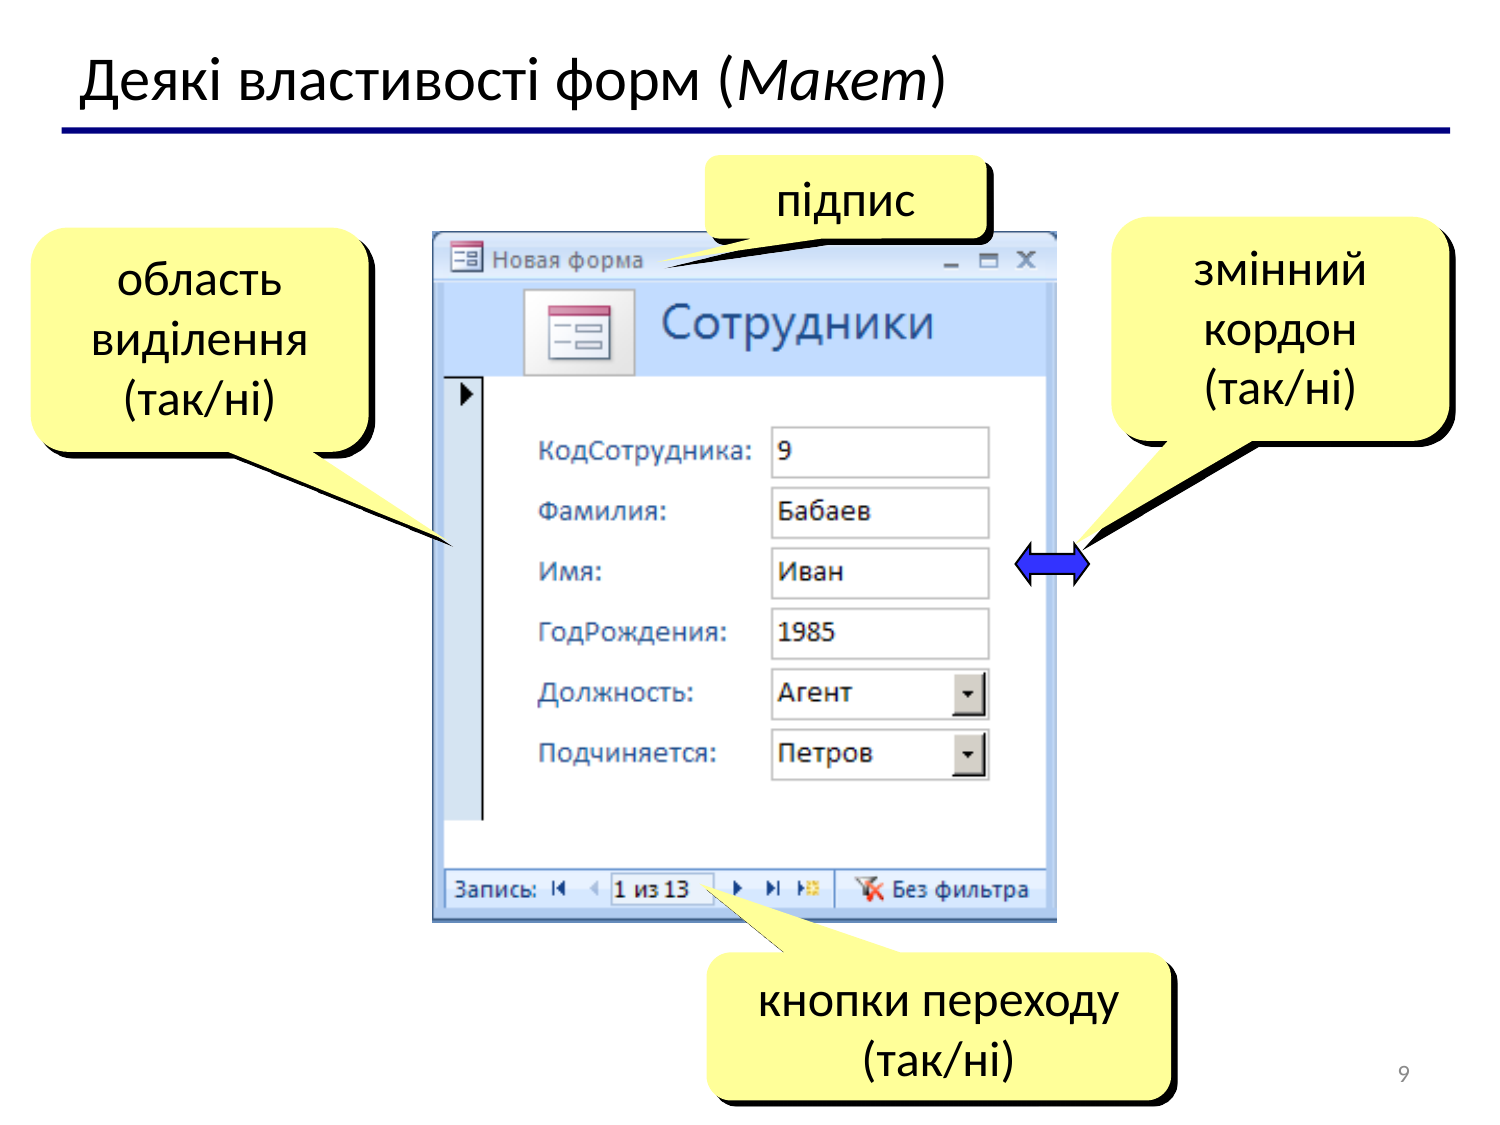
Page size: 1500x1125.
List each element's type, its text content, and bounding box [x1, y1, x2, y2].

text_box [1063, 545, 1090, 584]
slide_number 9 [1169, 1042, 1425, 1103]
text_box Деякі властивості форм (Макет) [64, 31, 1401, 121]
text_box область виділення (так/ні) [30, 227, 426, 532]
picture [431, 230, 1058, 924]
text_box кнопки переходу (так/ні) [706, 931, 1172, 1101]
text_box змінний кордон (так/ні) [1074, 216, 1450, 545]
text_box підпис [704, 155, 987, 229]
